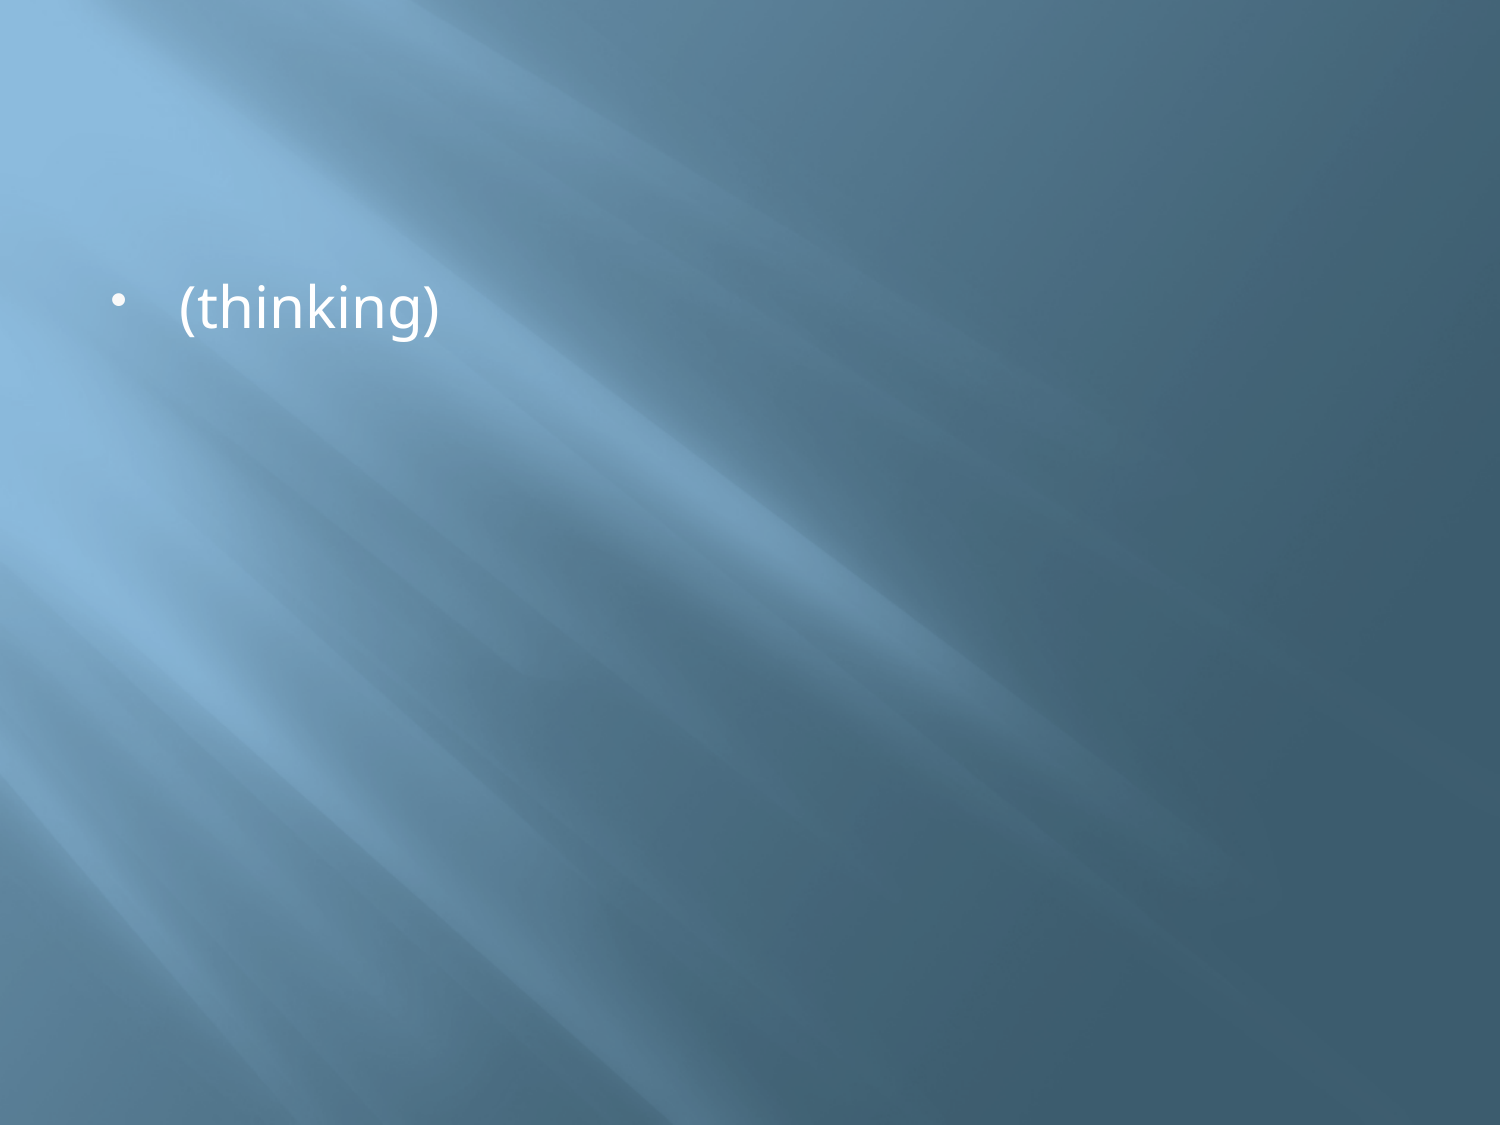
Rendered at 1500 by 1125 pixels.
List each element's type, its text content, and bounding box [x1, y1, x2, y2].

list (thinking) [75, 262, 1425, 1035]
